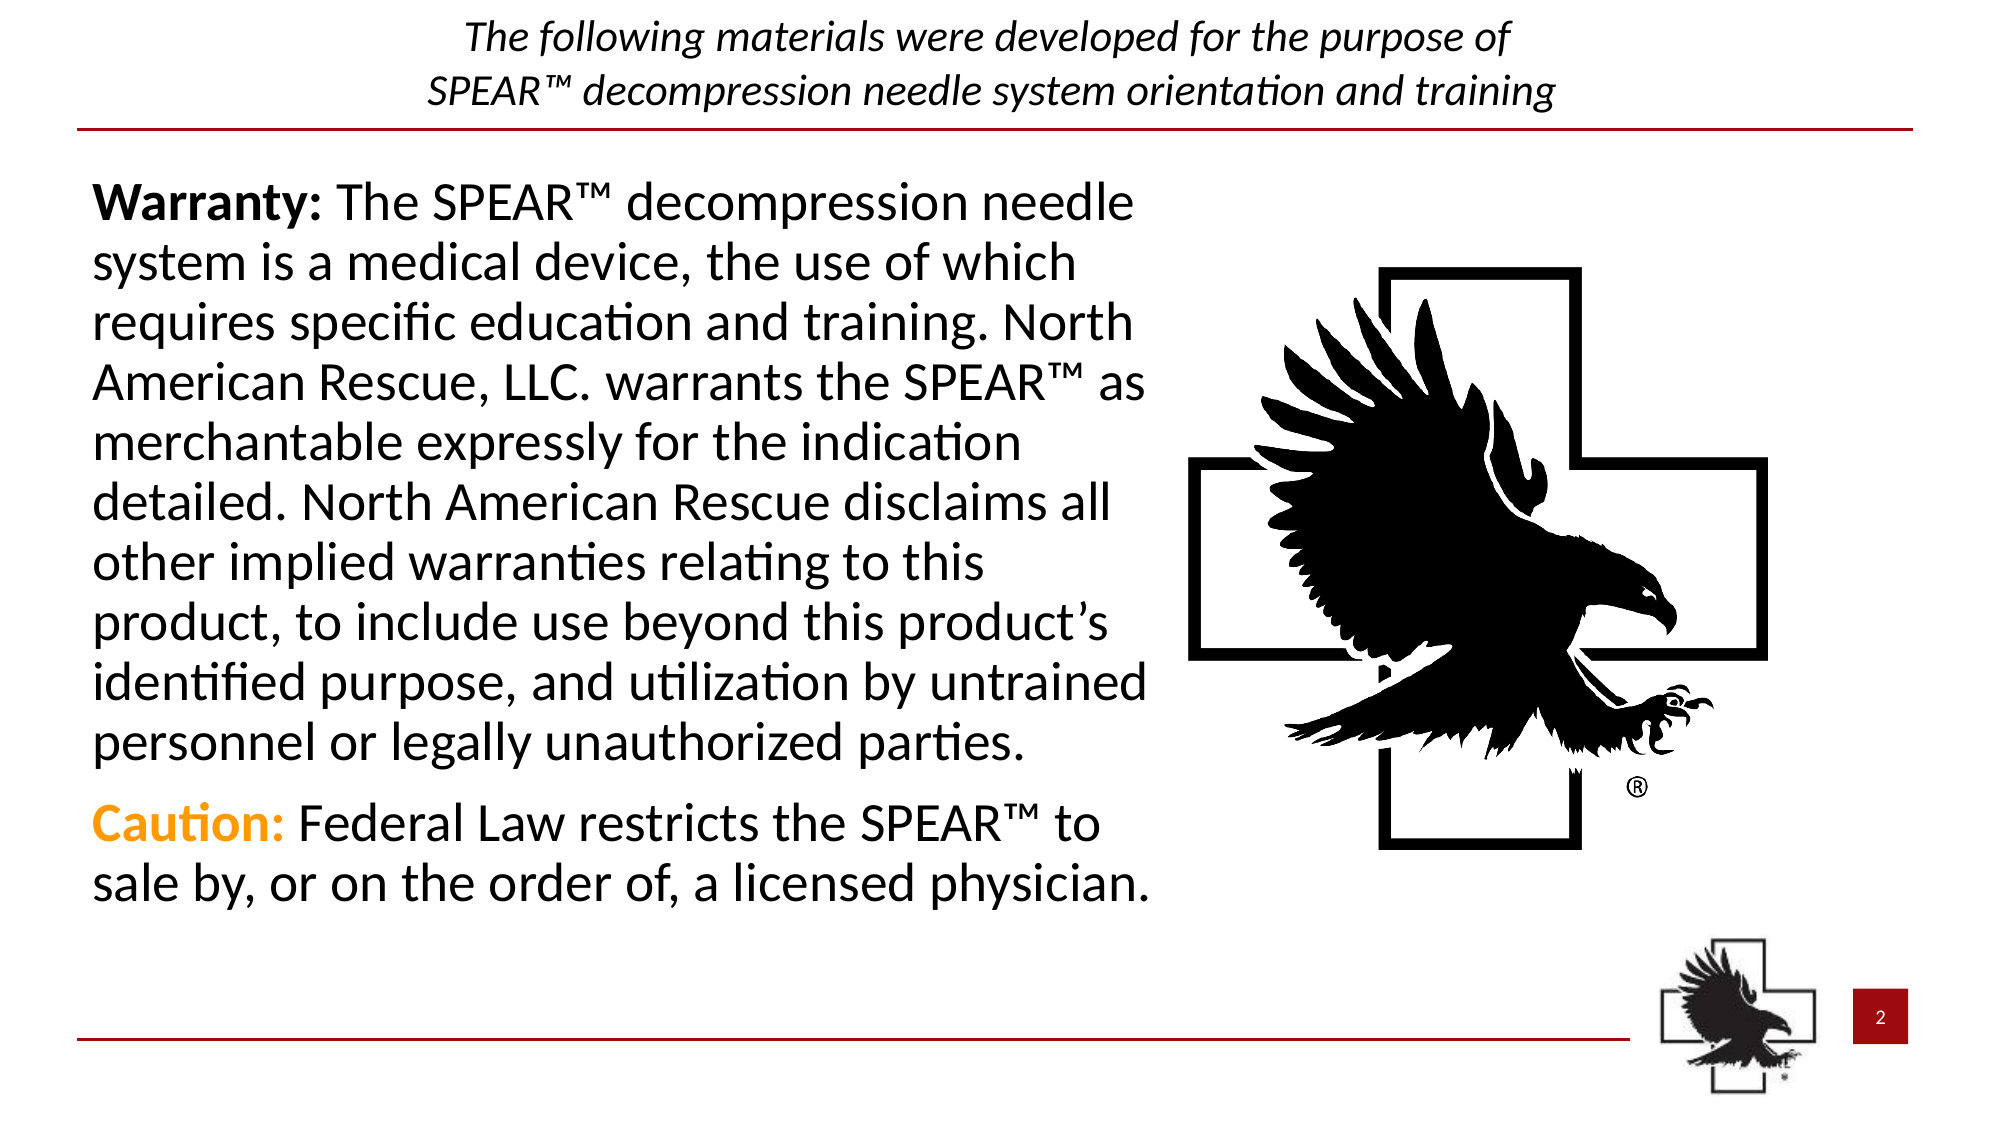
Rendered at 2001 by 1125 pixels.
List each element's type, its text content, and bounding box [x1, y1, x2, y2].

picture [1188, 267, 1768, 850]
slide_number 2 [1853, 988, 1909, 1045]
picture [1658, 934, 1821, 1098]
list Warranty: The SPEAR™ decompression needle system is a medical device, the use of which requires specific education and training. North American Rescue, LLC. warrants the SPEAR™ as merchantable expressly for the indication detailed. North American Rescue disclaims all other implied warranties relating to this product, to include use beyond this product’s identified purpose, and utilization by untrained personnel or legally unauthorized parties. Caution: Federal Law restricts the SPEAR™ to sale by, or on the order of, a licensed physician. [77, 165, 1171, 960]
text_box The following materials were developed for the purpose of SPEAR™ decompression needle system orientation and training [26, 0, 1961, 122]
